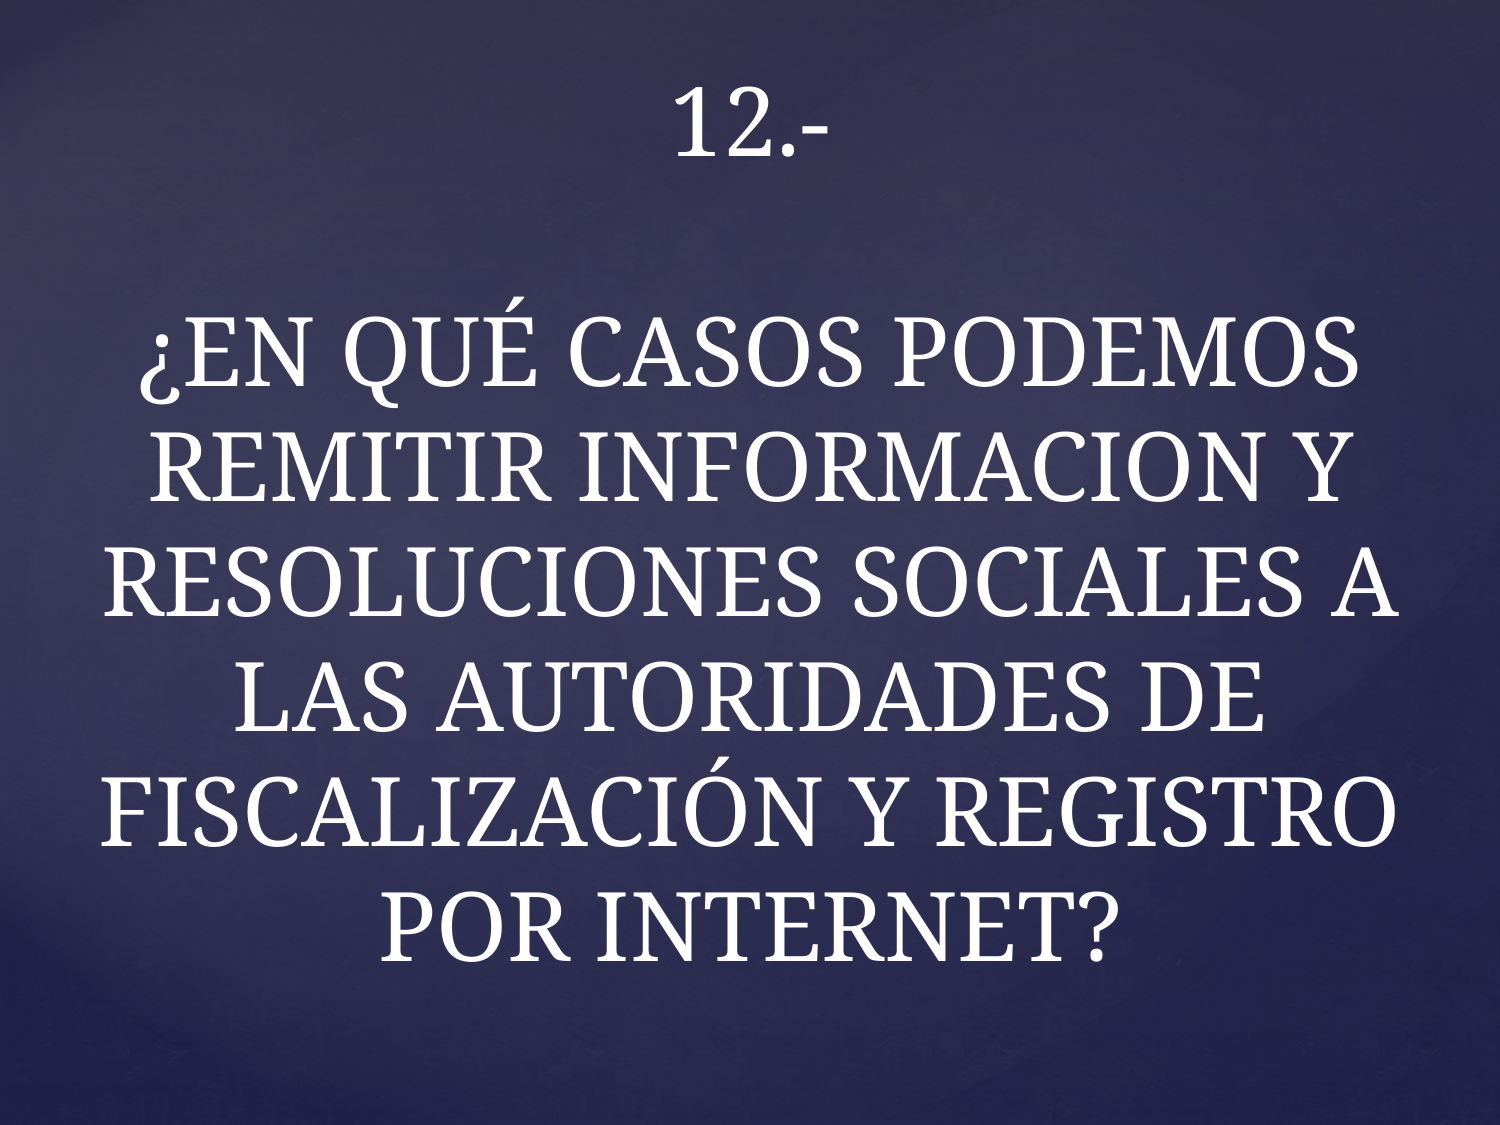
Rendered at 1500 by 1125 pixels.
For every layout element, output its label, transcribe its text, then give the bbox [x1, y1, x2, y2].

title 12.- ¿EN QUÉ CASOS PODEMOS REMITIR INFORMACION Y RESOLUCIONES SOCIALES A LAS AUTORIDADES DE FISCALIZACIÓN Y REGISTRO POR INTERNET? [75, 45, 1425, 988]
